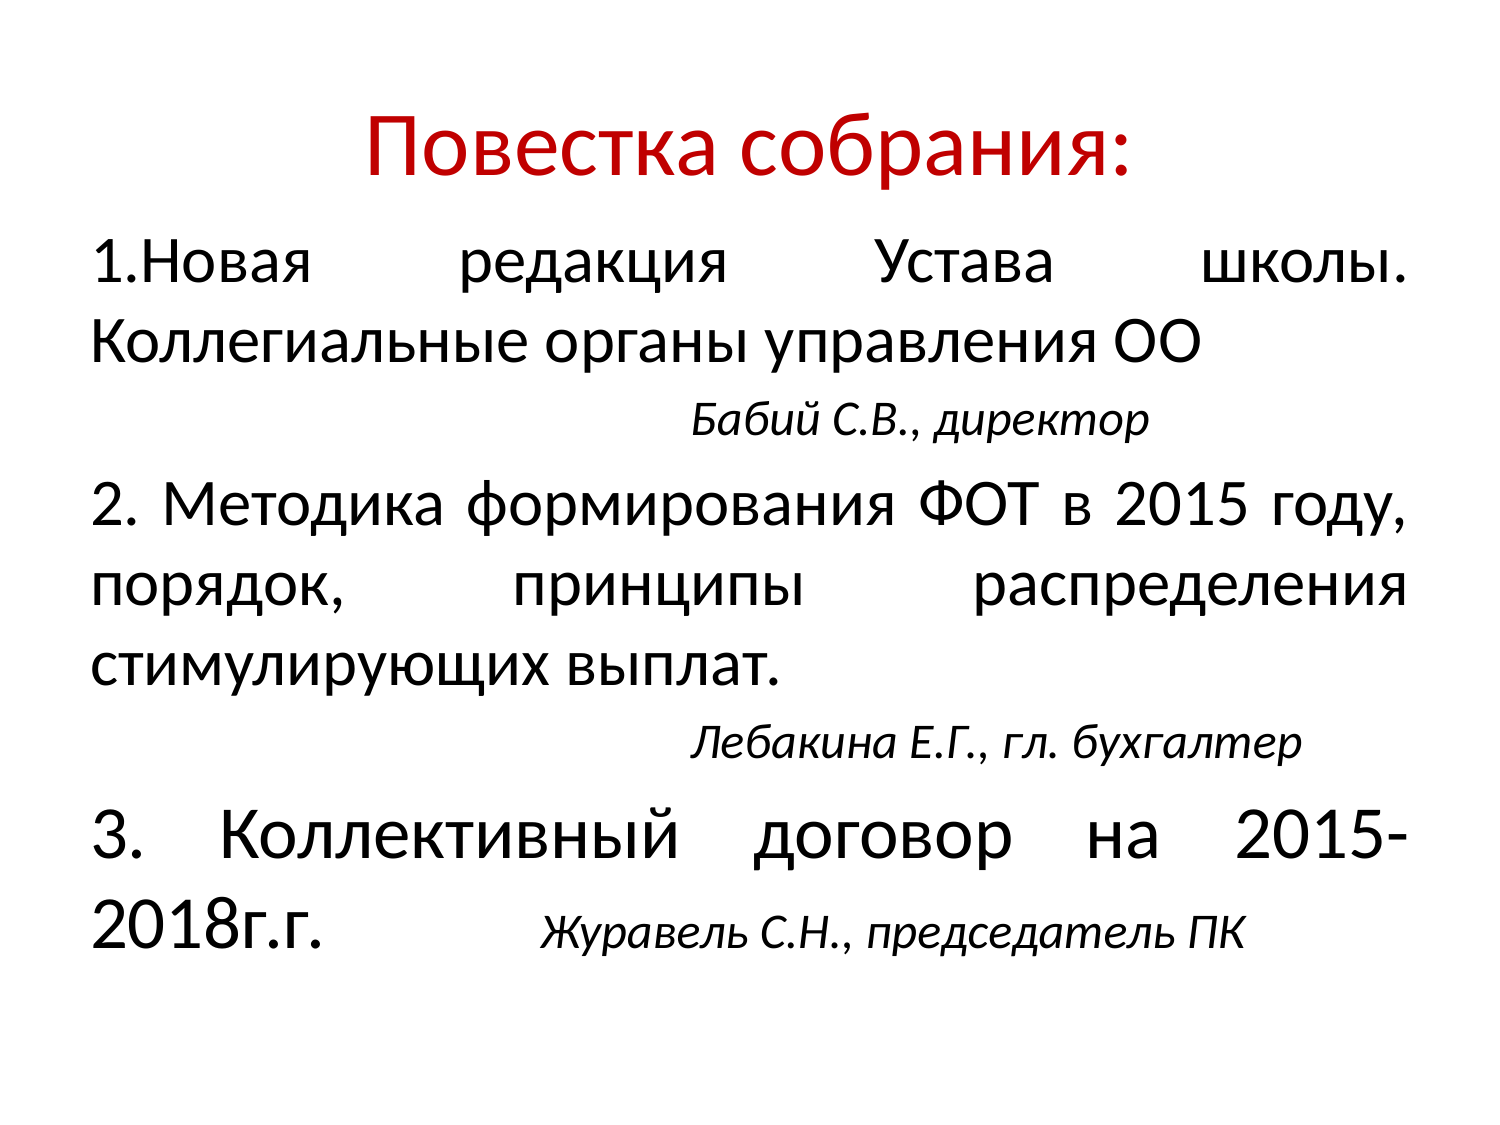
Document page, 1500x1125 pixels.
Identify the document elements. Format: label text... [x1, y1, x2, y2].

list 1.Новая редакция Устава школы. Коллегиальные органы управления ОО Бабий С.В., директор 2. Методика формирования ФОТ в 2015 году, порядок, принципы распределения стимулирующих выплат. Лебакина Е.Г., гл. бухгалтер 3. Коллективный договор на 2015-2018г.г. Журавель С.Н., председатель ПК [75, 208, 1425, 1083]
title Повестка собрания: [75, 45, 1425, 208]
